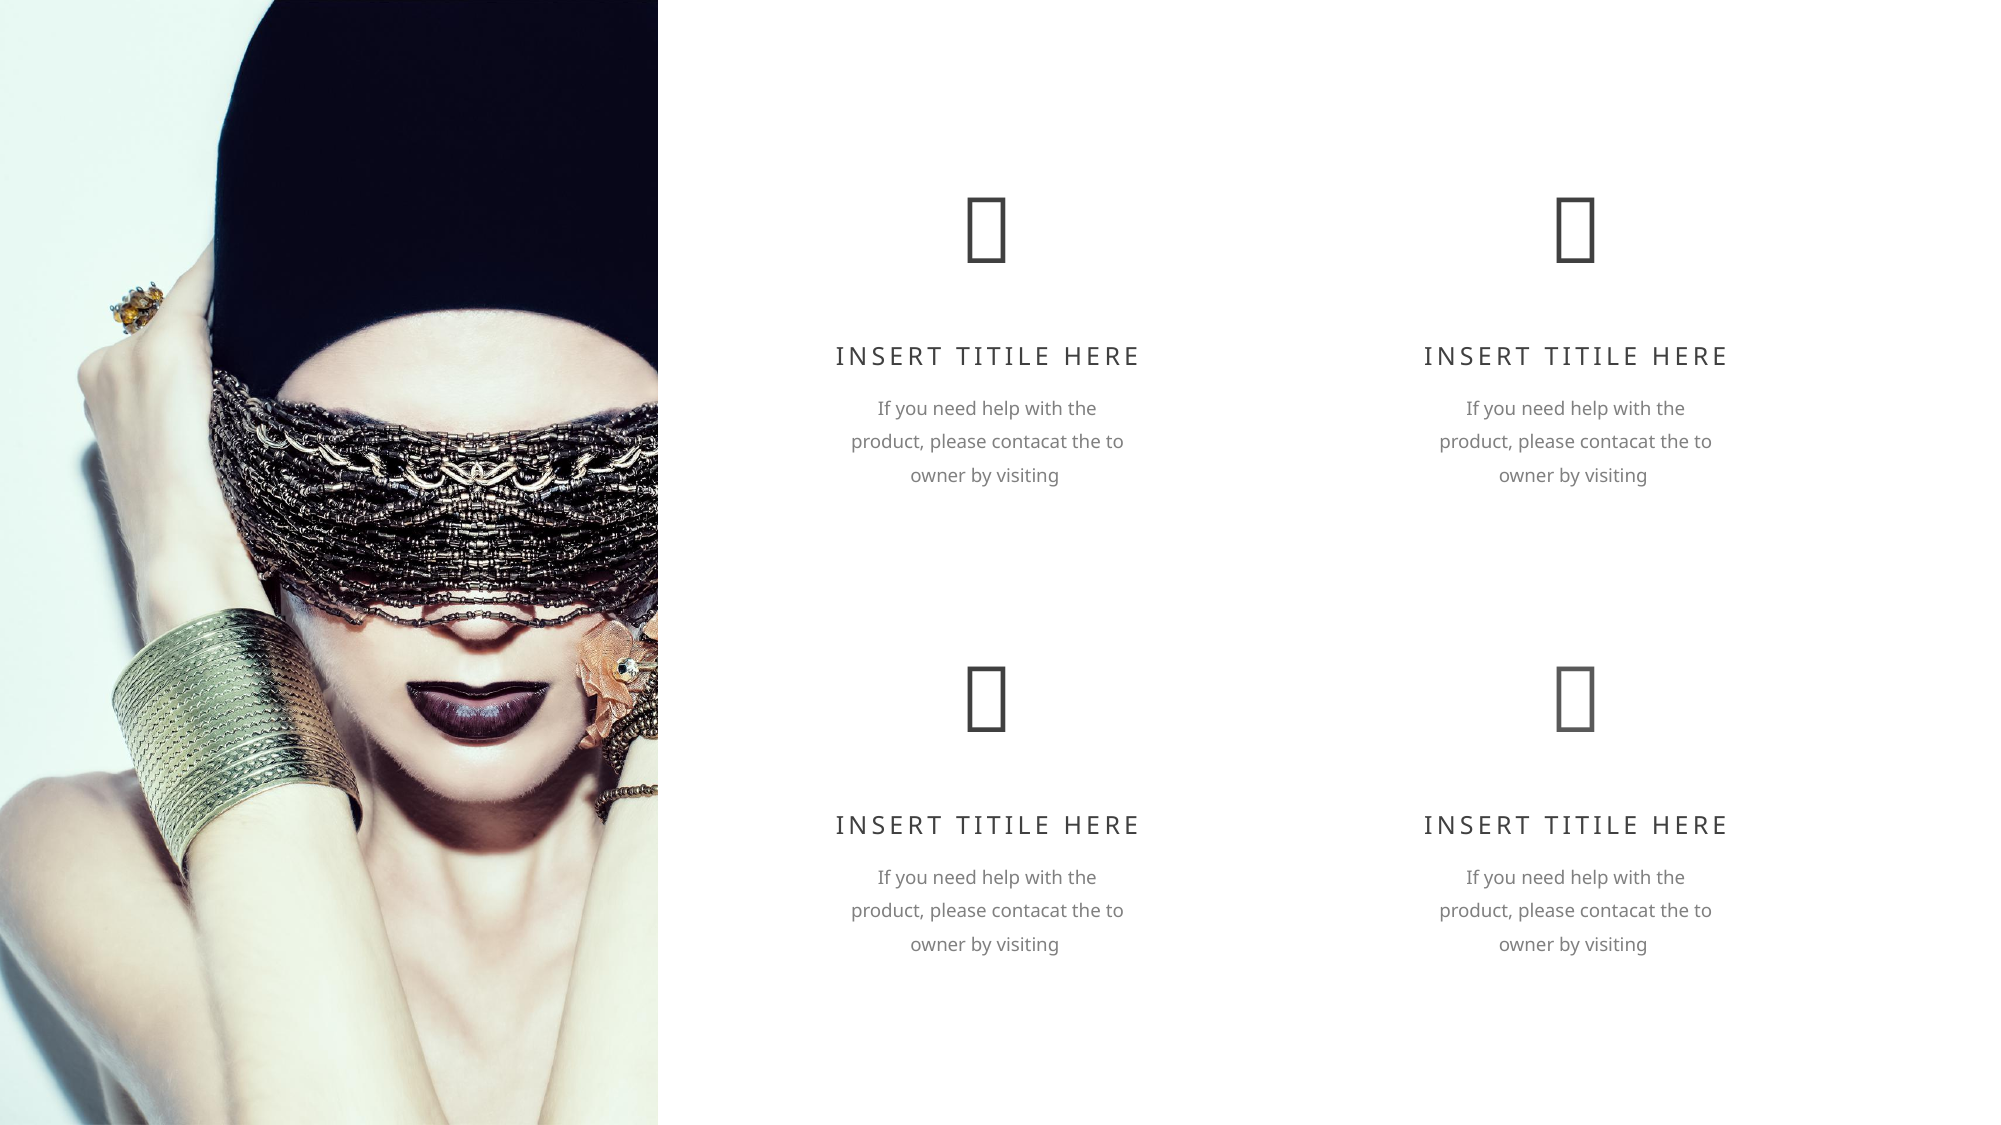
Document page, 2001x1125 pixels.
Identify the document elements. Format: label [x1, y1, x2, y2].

text_box [1377, 163, 1774, 492]
text_box [789, 633, 1186, 961]
text_box [1377, 633, 1774, 961]
picture [0, 0, 658, 1125]
text_box [789, 163, 1186, 492]
